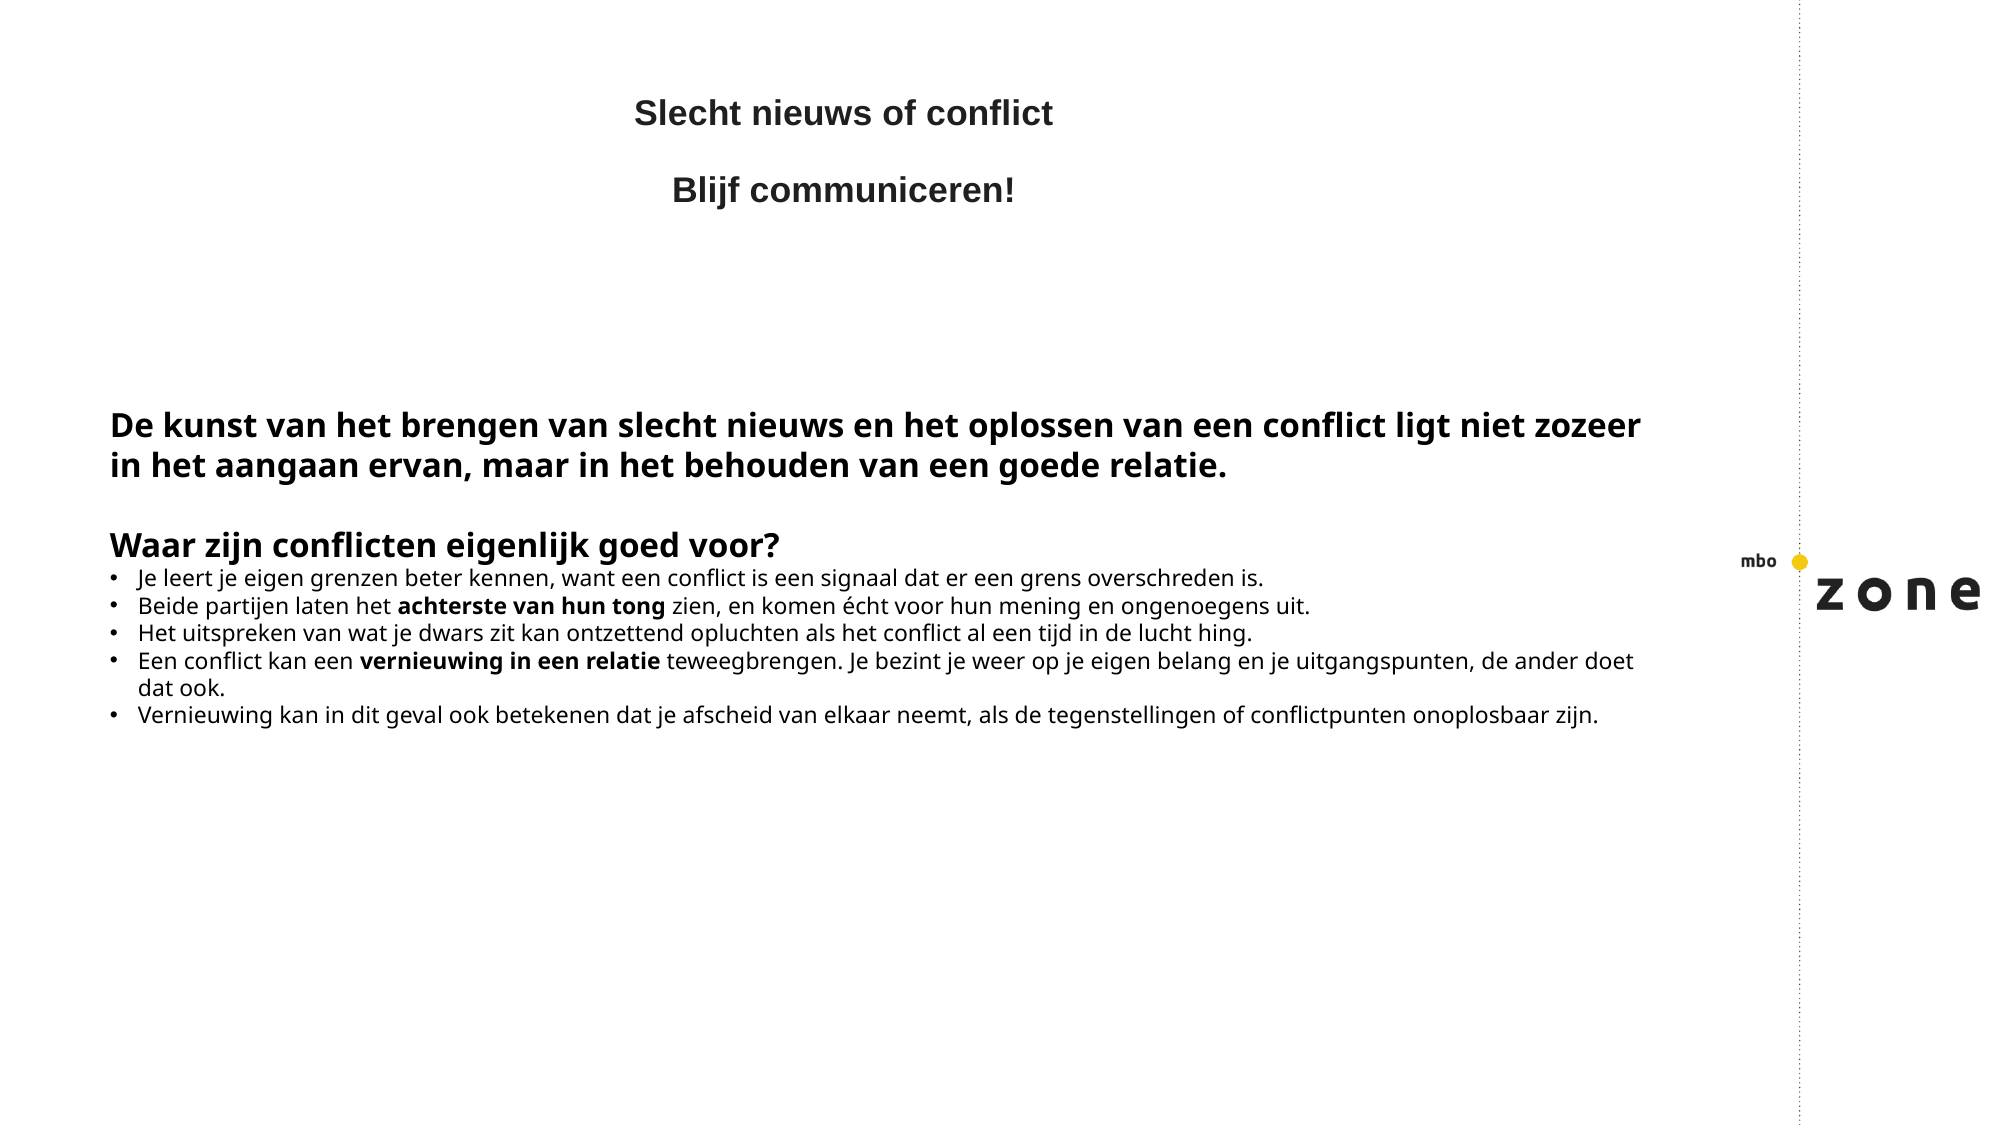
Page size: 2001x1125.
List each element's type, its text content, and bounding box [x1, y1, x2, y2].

text_box De kunst van het brengen van slecht nieuws en het oplossen van een conflict ligt niet zozeer in het aangaan ervan, maar in het behouden van een goede relatie. Waar zijn conflicten eigenlijk goed voor? Je leert je eigen grenzen beter kennen, want een conflict is een signaal dat er een grens overschreden is. Beide partijen laten het achterste van hun tong zien, en komen écht voor hun mening en ongenoegens uit. Het uitspreken van wat je dwars zit kan ontzettend opluchten als het conflict al een tijd in de lucht hing. Een conflict kan een vernieuwing in een relatie teweegbrengen. Je bezint je weer op je eigen belang en je uitgangspunten, de ander doet dat ook. Vernieuwing kan in dit geval ook betekenen dat je afscheid van elkaar neemt, als de tegenstellingen of conflictpunten onoplosbaar zijn. [95, 396, 1660, 736]
list [95, 251, 1700, 1010]
picture [1596, 0, 2001, 1125]
title Slecht nieuws of conflict Blijf communiceren! [124, 94, 1565, 213]
